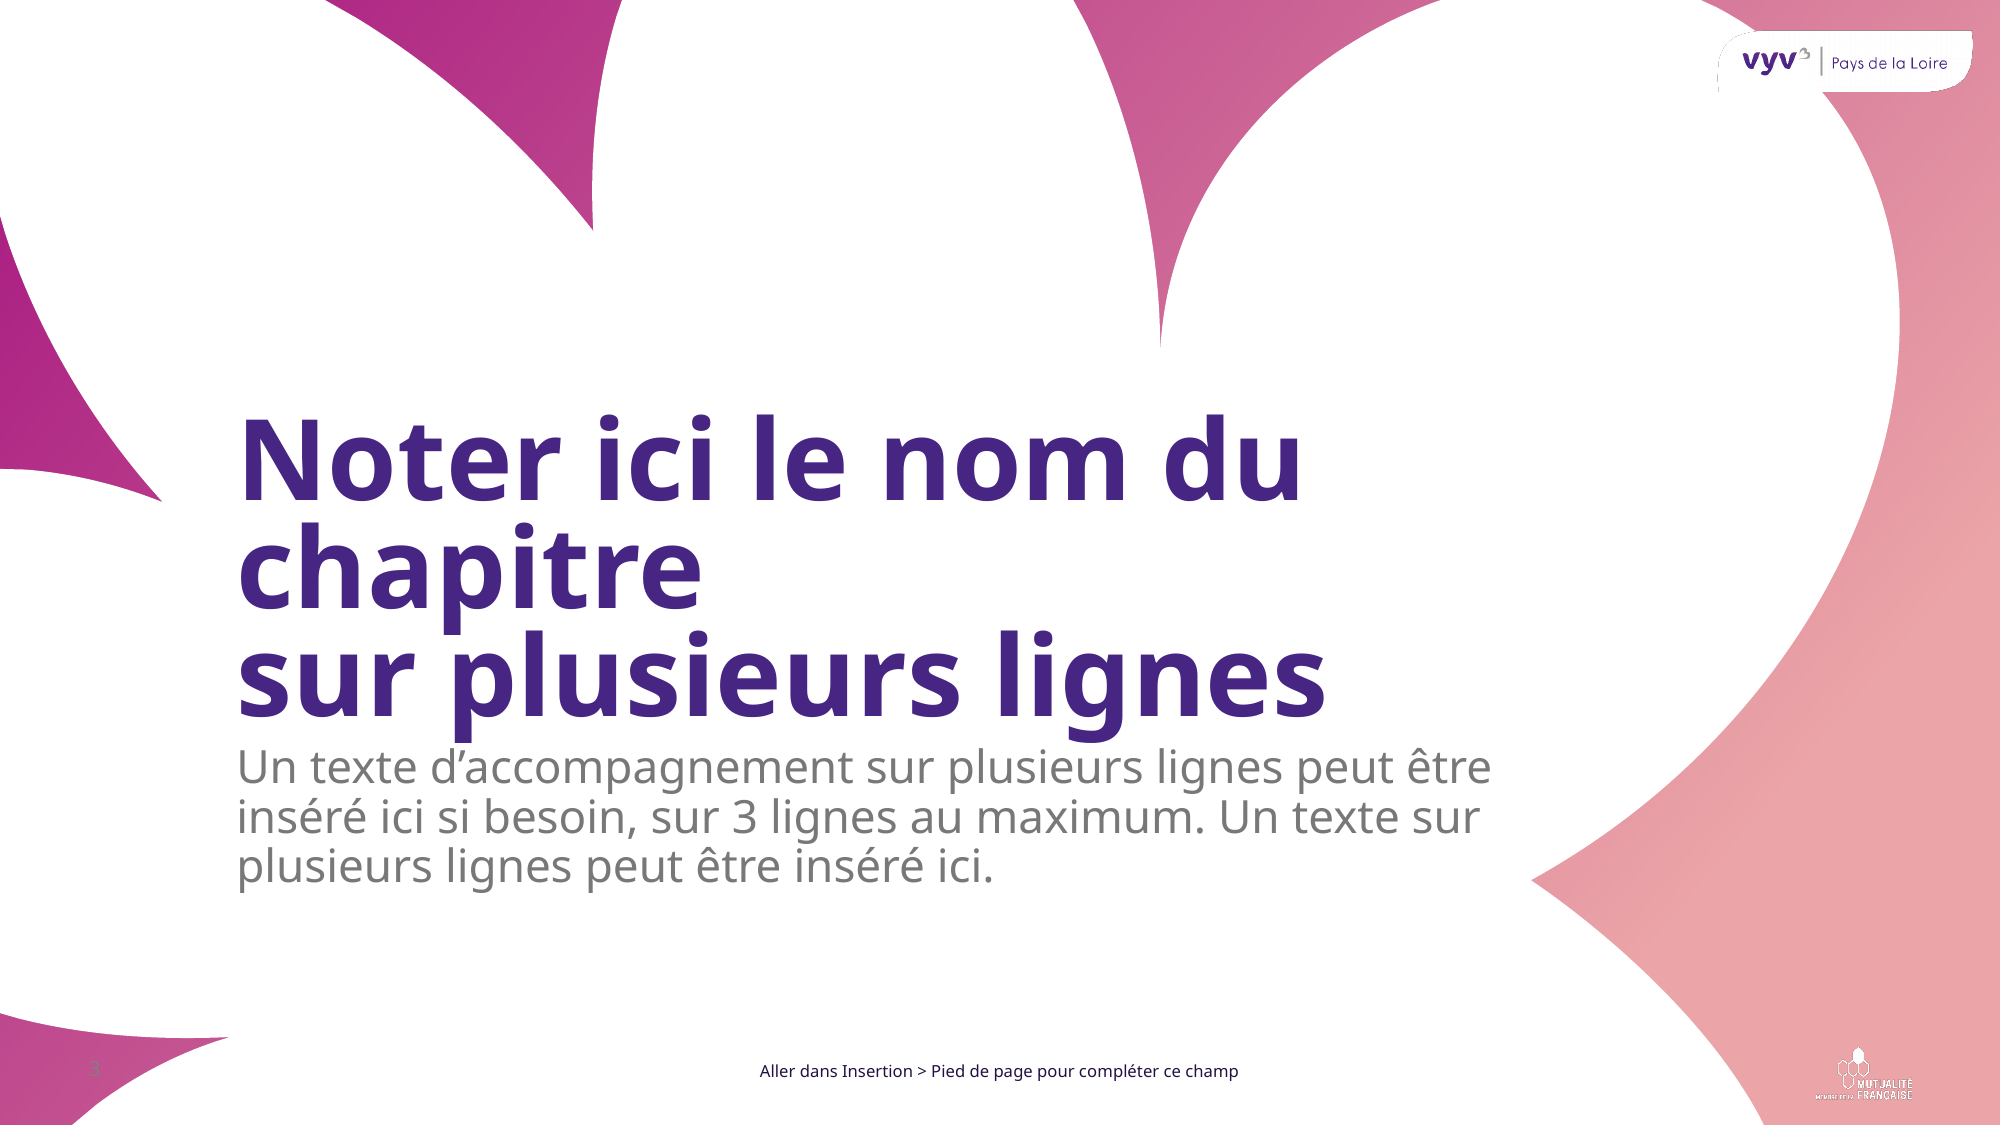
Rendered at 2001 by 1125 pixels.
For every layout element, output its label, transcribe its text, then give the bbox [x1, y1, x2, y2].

list Un texte d’accompagnement sur plusieurs lignes peut être inséré ici si besoin, sur 3 lignes au maximum. Un texte sur plusieurs lignes peut être inséré ici. [236, 744, 1565, 922]
slide_number 3 [88, 1063, 207, 1085]
footer Aller dans Insertion > Pied de page pour compléter ce champ [207, 1063, 1794, 1085]
picture [1816, 1047, 1912, 1101]
picture [1713, 24, 1977, 98]
title Noter ici le nom du chapitre sur plusieurs lignes [236, 265, 1565, 739]
